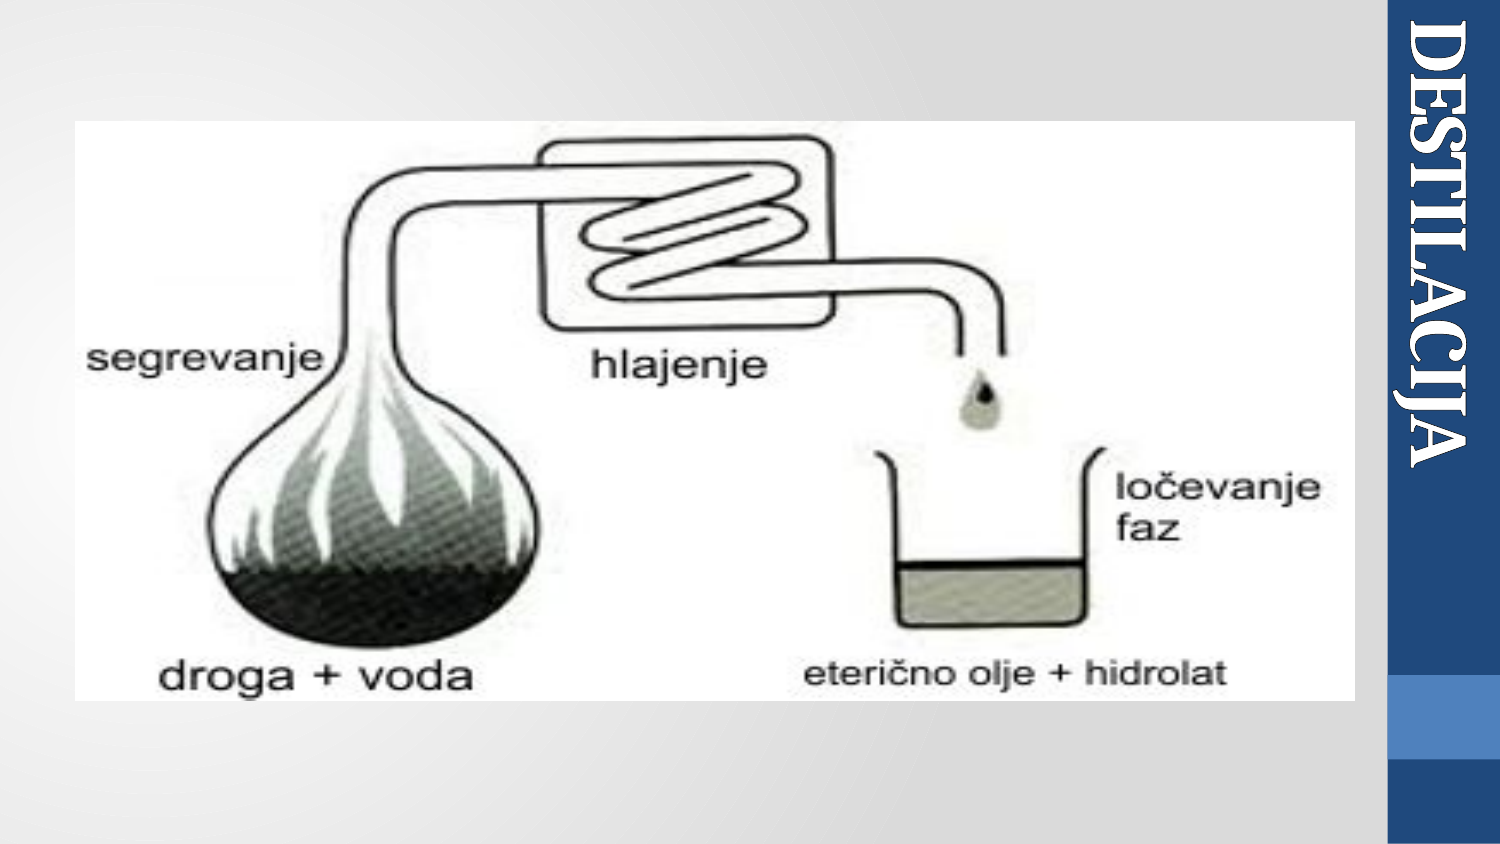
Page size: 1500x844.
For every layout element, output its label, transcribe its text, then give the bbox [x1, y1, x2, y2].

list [74, 121, 1355, 702]
title DESTILACIJA [1412, 2, 1476, 631]
